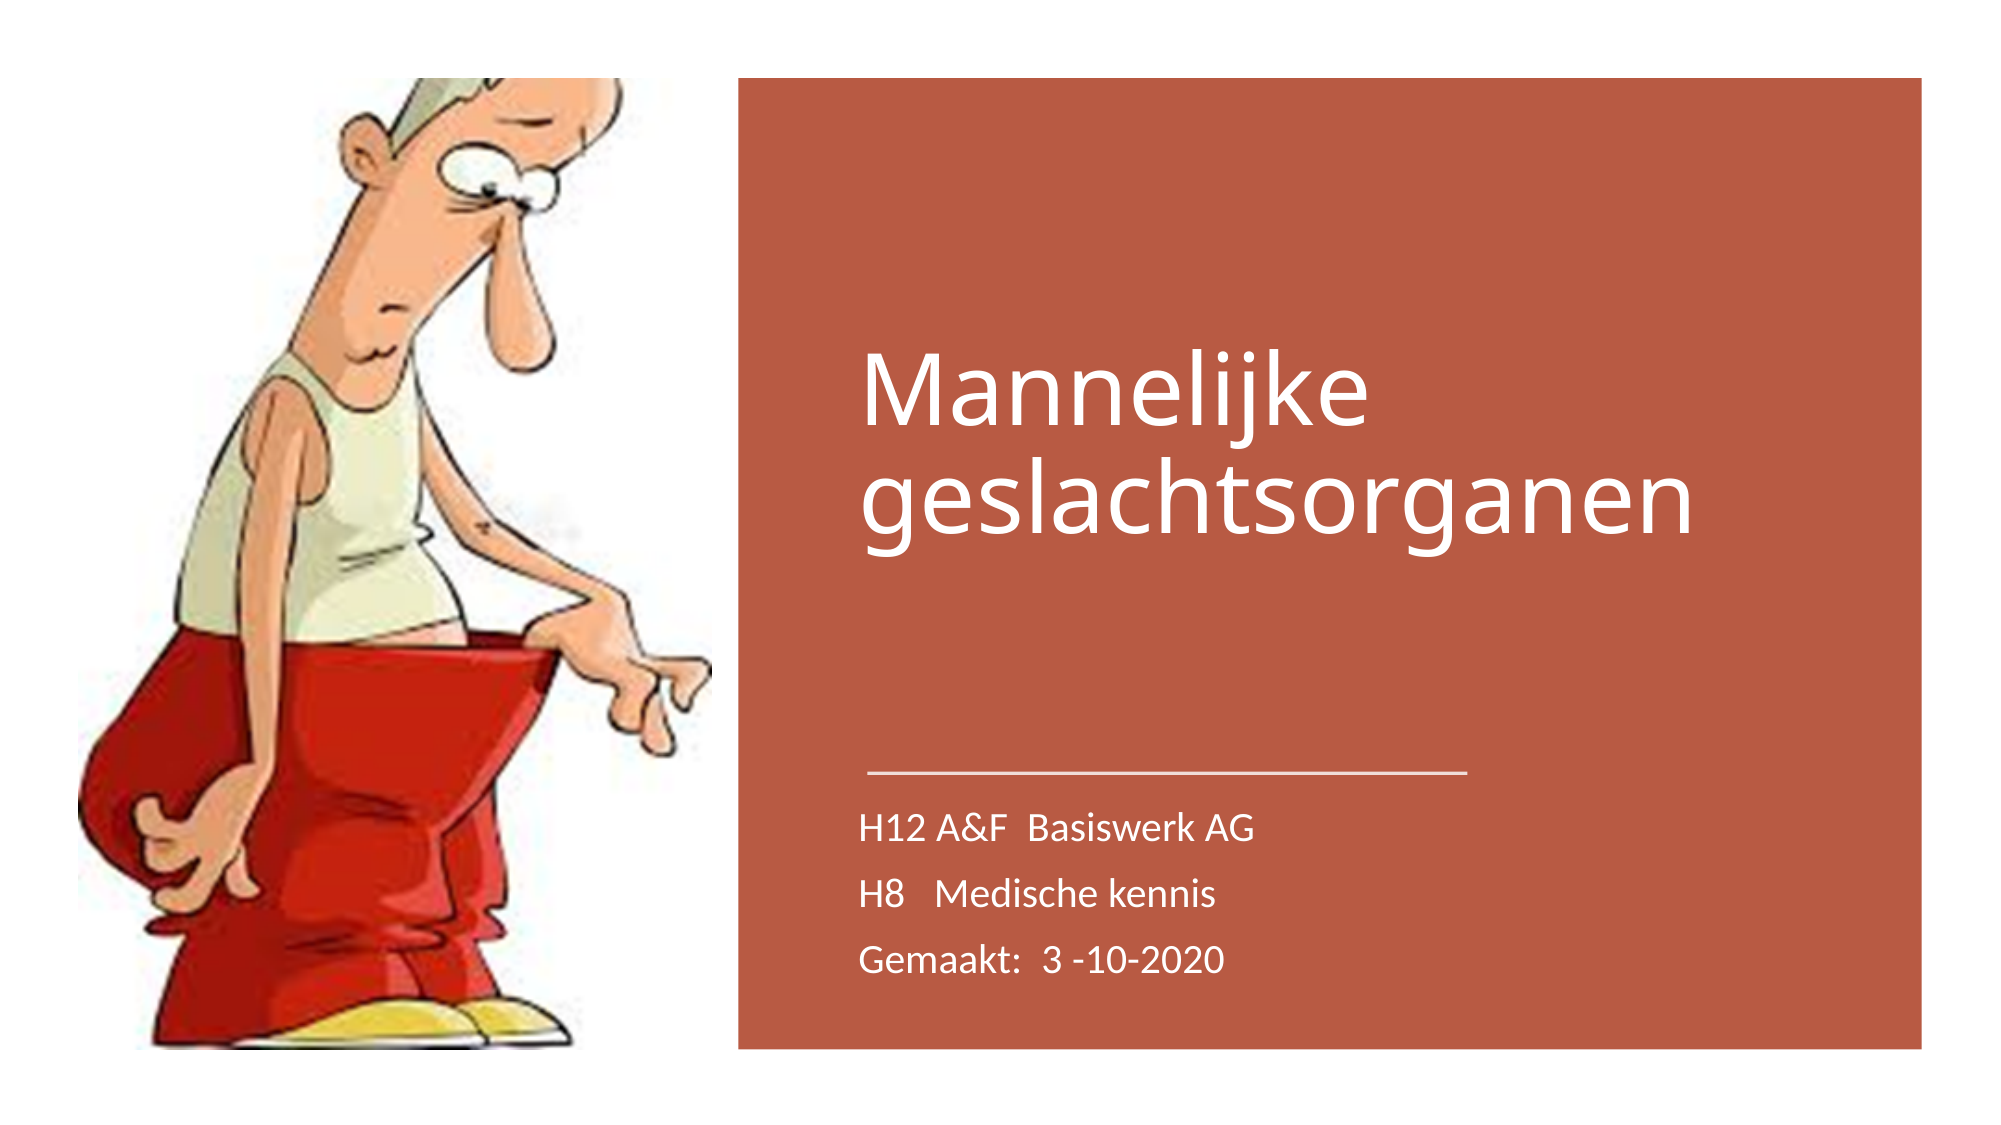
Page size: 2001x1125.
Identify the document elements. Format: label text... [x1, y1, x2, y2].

subtitle H12 A&F Basiswerk AG H8 Medische kennis Gemaakt: 3 -10-2020 [843, 798, 1821, 1003]
picture [77, 78, 712, 1050]
text_box [738, 78, 1922, 1050]
title Mannelijke geslachtsorganen [843, 193, 1821, 563]
